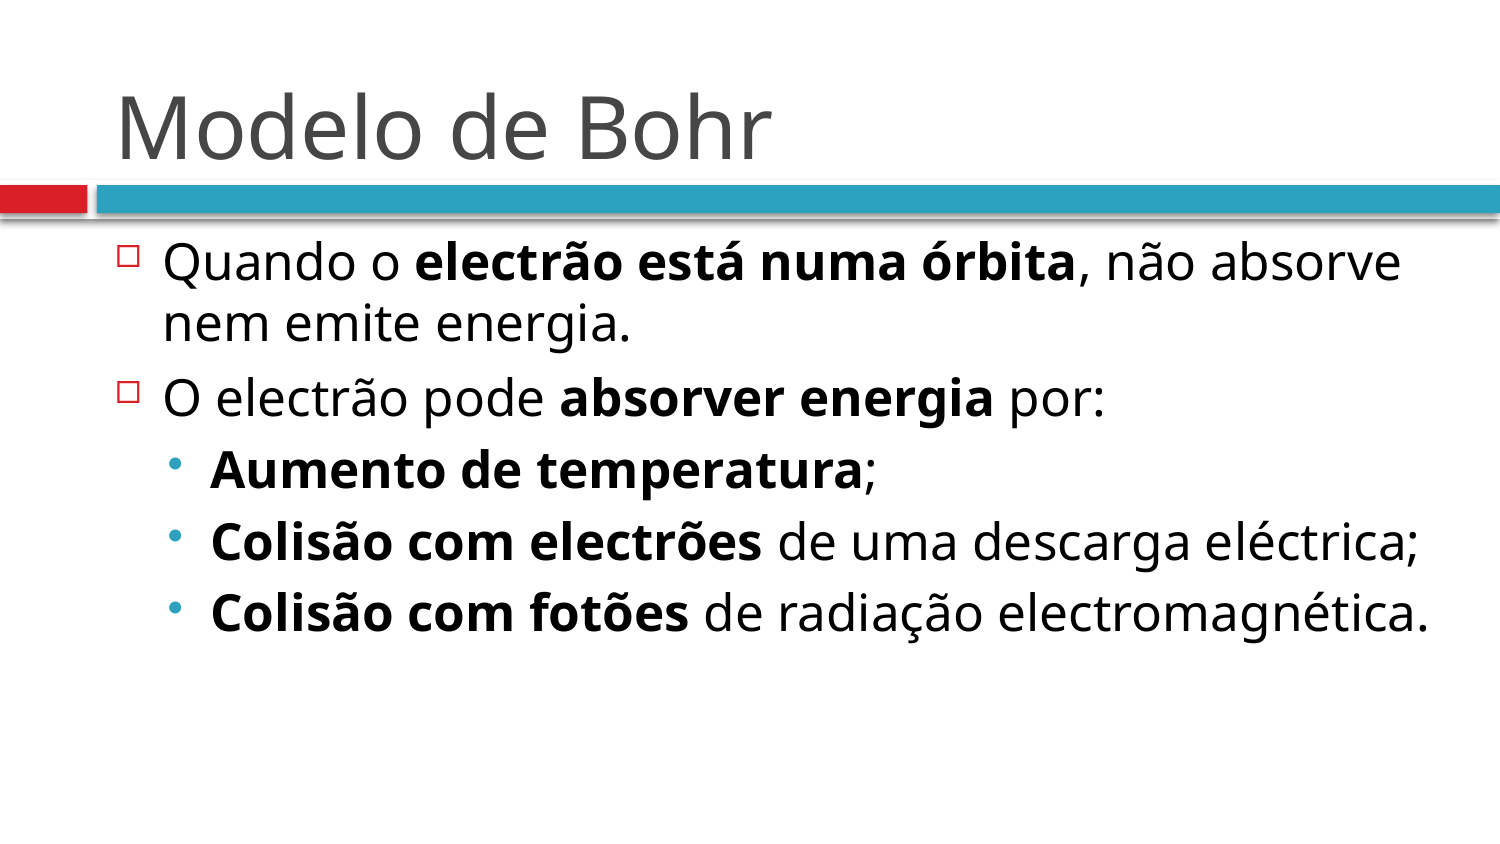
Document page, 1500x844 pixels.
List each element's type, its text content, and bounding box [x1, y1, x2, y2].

list Quando o electrão está numa órbita, não absorve nem emite energia. O electrão pode absorver energia por: Aumento de temperatura; Colisão com electrões de uma descarga eléctrica; Colisão com fotões de radiação electromagnética. [99, 221, 1471, 759]
title Modelo de Bohr [99, 19, 1438, 185]
